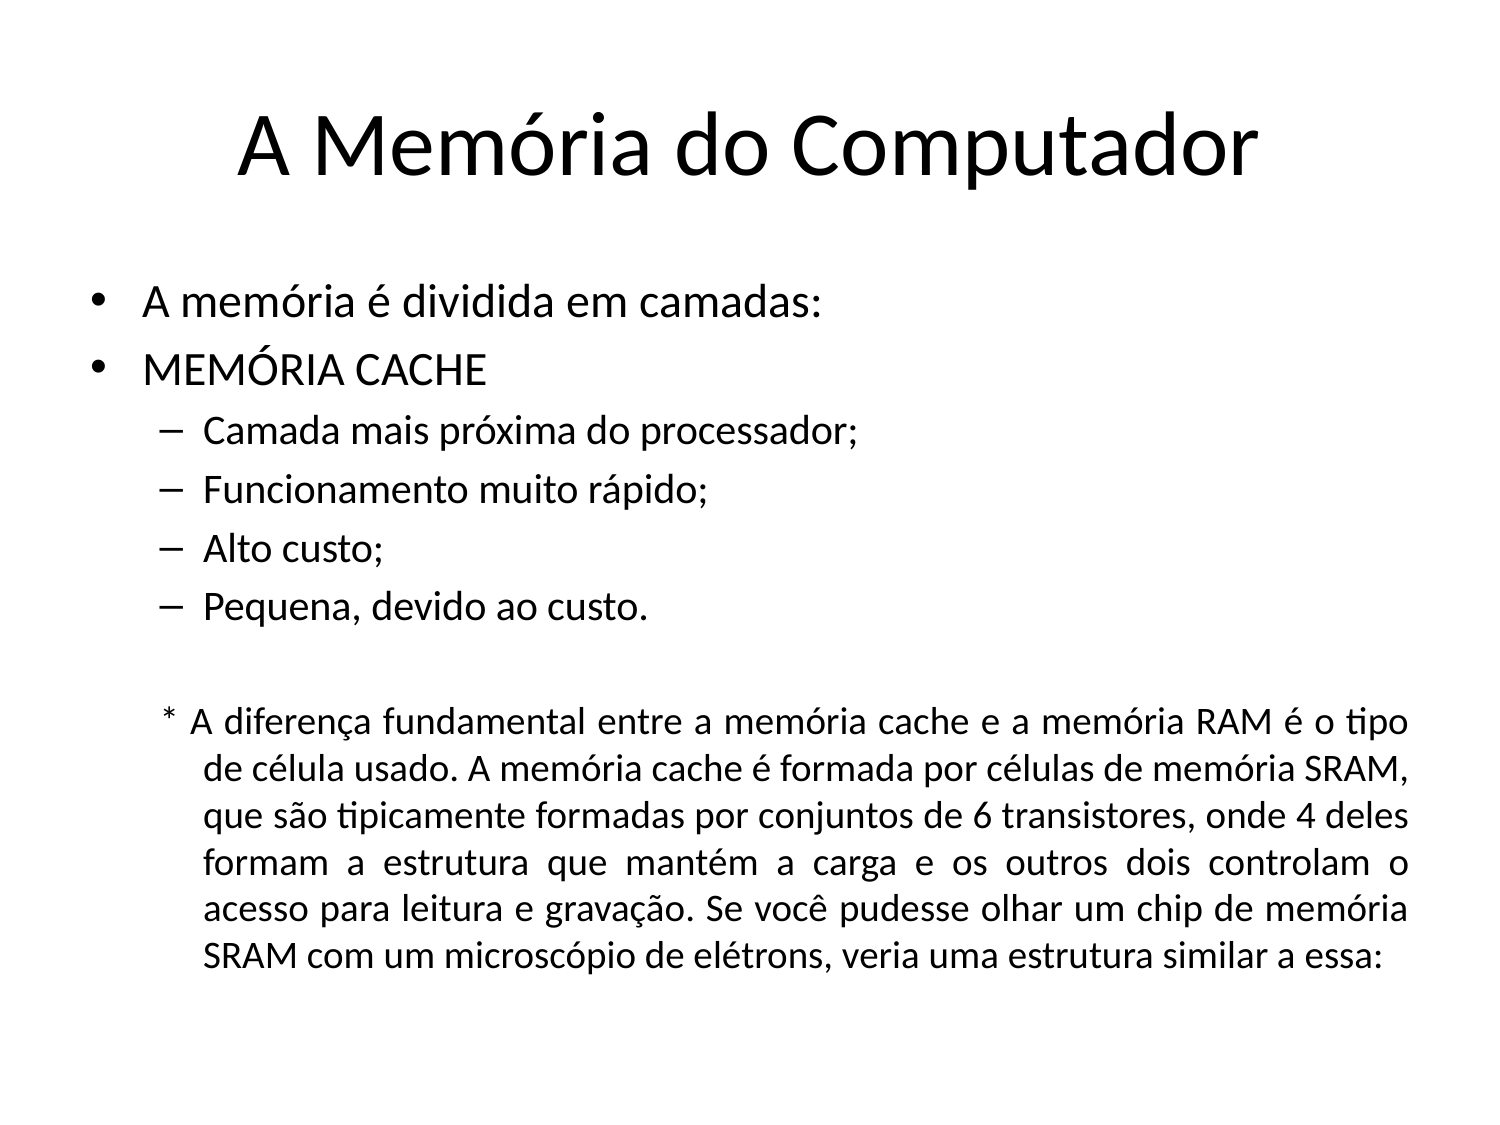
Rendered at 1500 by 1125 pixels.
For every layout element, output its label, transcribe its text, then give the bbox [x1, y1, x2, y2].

title A Memória do Computador [75, 45, 1425, 233]
list A memória é dividida em camadas: MEMÓRIA CACHE Camada mais próxima do processador; Funcionamento muito rápido; Alto custo; Pequena, devido ao custo. * A diferença fundamental entre a memória cache e a memória RAM é o tipo de célula usado. A memória cache é formada por células de memória SRAM, que são tipicamente formadas por conjuntos de 6 transistores, onde 4 deles formam a estrutura que mantém a carga e os outros dois controlam o acesso para leitura e gravação. Se você pudesse olhar um chip de memória SRAM com um microscópio de elétrons, veria uma estrutura similar a essa: [75, 262, 1425, 1005]
